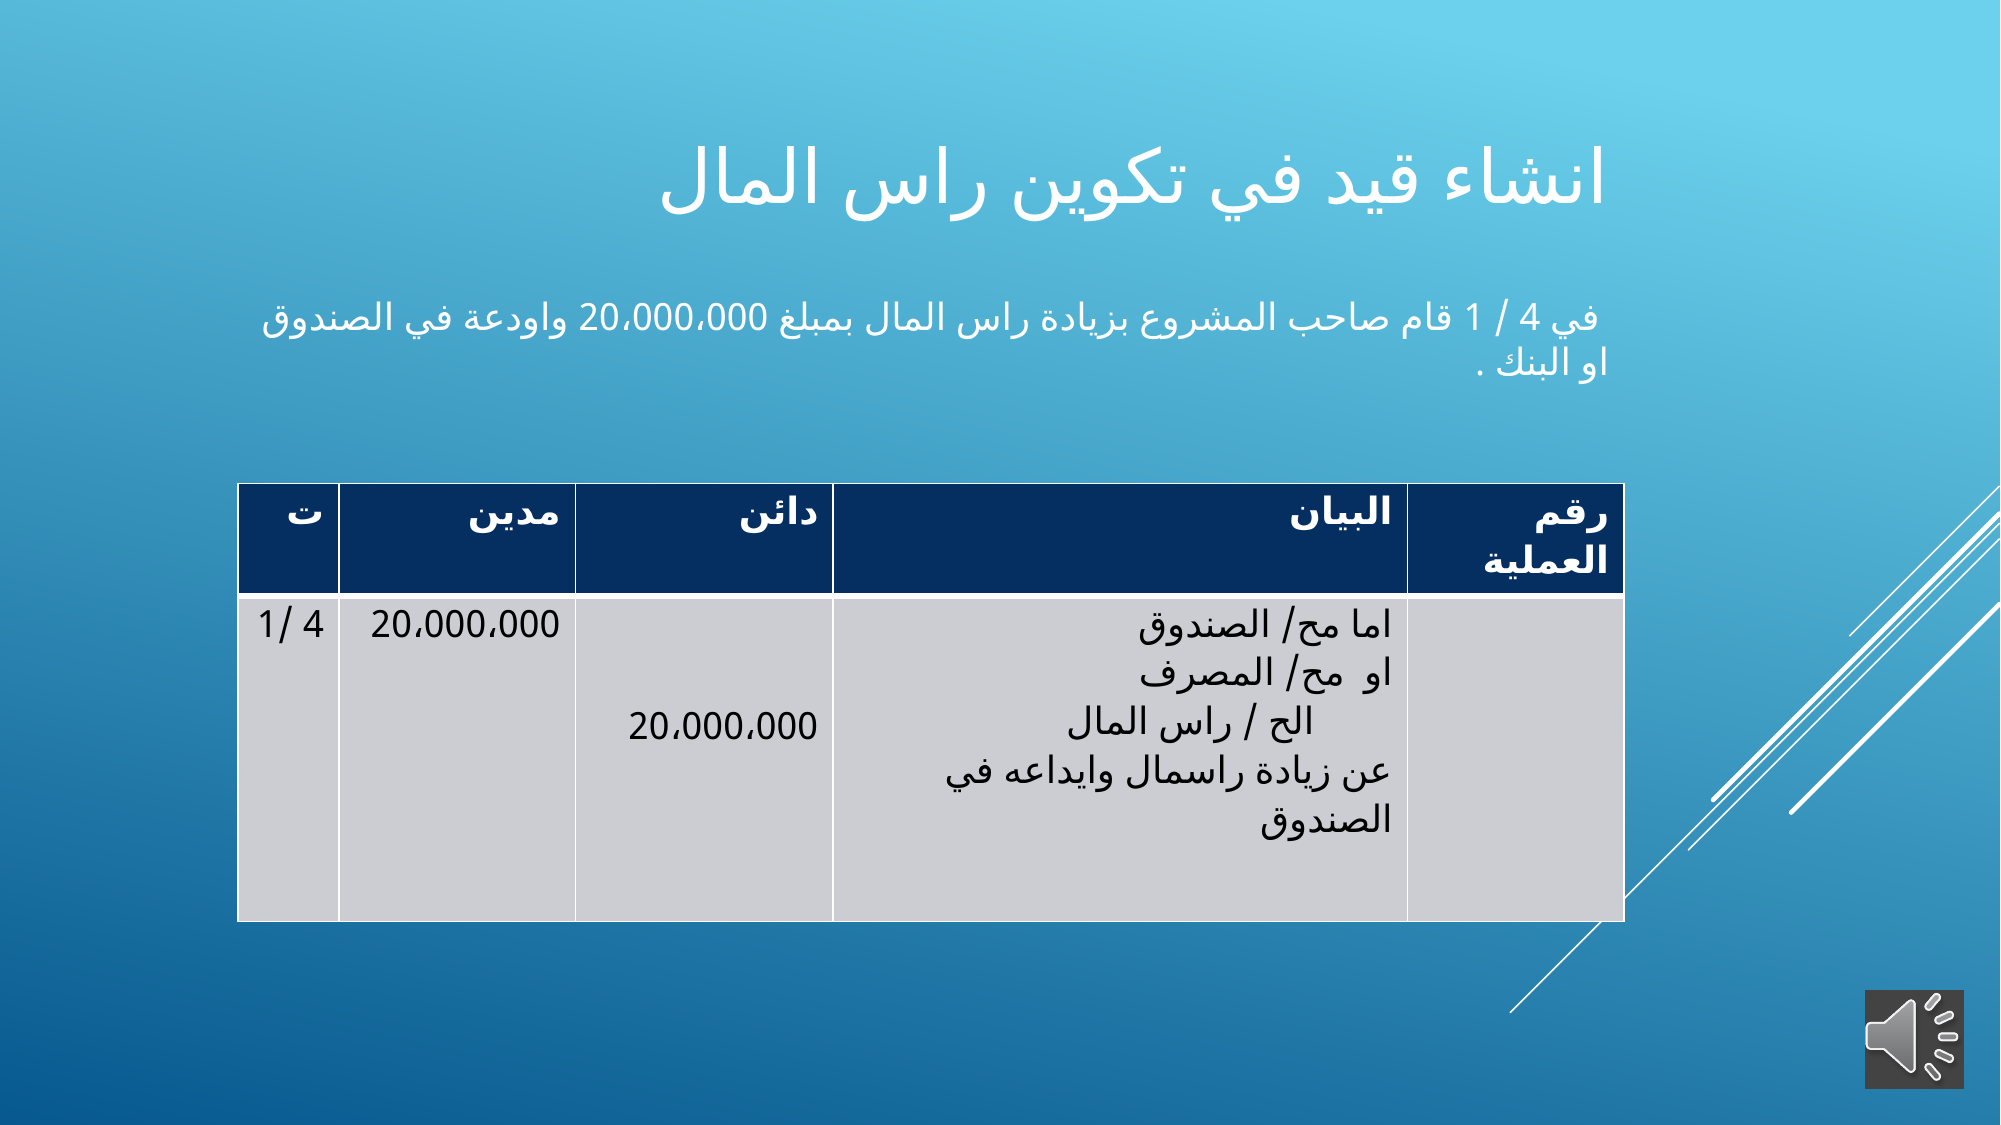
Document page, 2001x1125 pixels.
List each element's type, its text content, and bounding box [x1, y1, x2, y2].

table_header رقم العملية [1408, 484, 1623, 593]
table_cell [1408, 599, 1623, 921]
picture [1864, 989, 1965, 1090]
table_cell 4 /1 [239, 599, 338, 921]
table_cell 20،000،000 [576, 599, 832, 921]
list في 4 / 1 قام صاحب المشروع بزيادة راس المال بمبلغ 20،000،000 واودعة في الصندوق او البنك . [224, 285, 1625, 926]
title انشاء قيد في تكوين راس المال [224, 81, 1625, 227]
table_header مدين [340, 484, 575, 593]
table_cell اما مح/ الصندوق او مح/ المصرف الح / راس المال عن زيادة راسمال وايداعه في الصندوق [834, 599, 1407, 921]
table_cell 20،000،000 [340, 599, 575, 921]
table_header البيان [834, 484, 1407, 593]
table_header دائن [576, 484, 832, 593]
table_header ت [239, 484, 338, 593]
